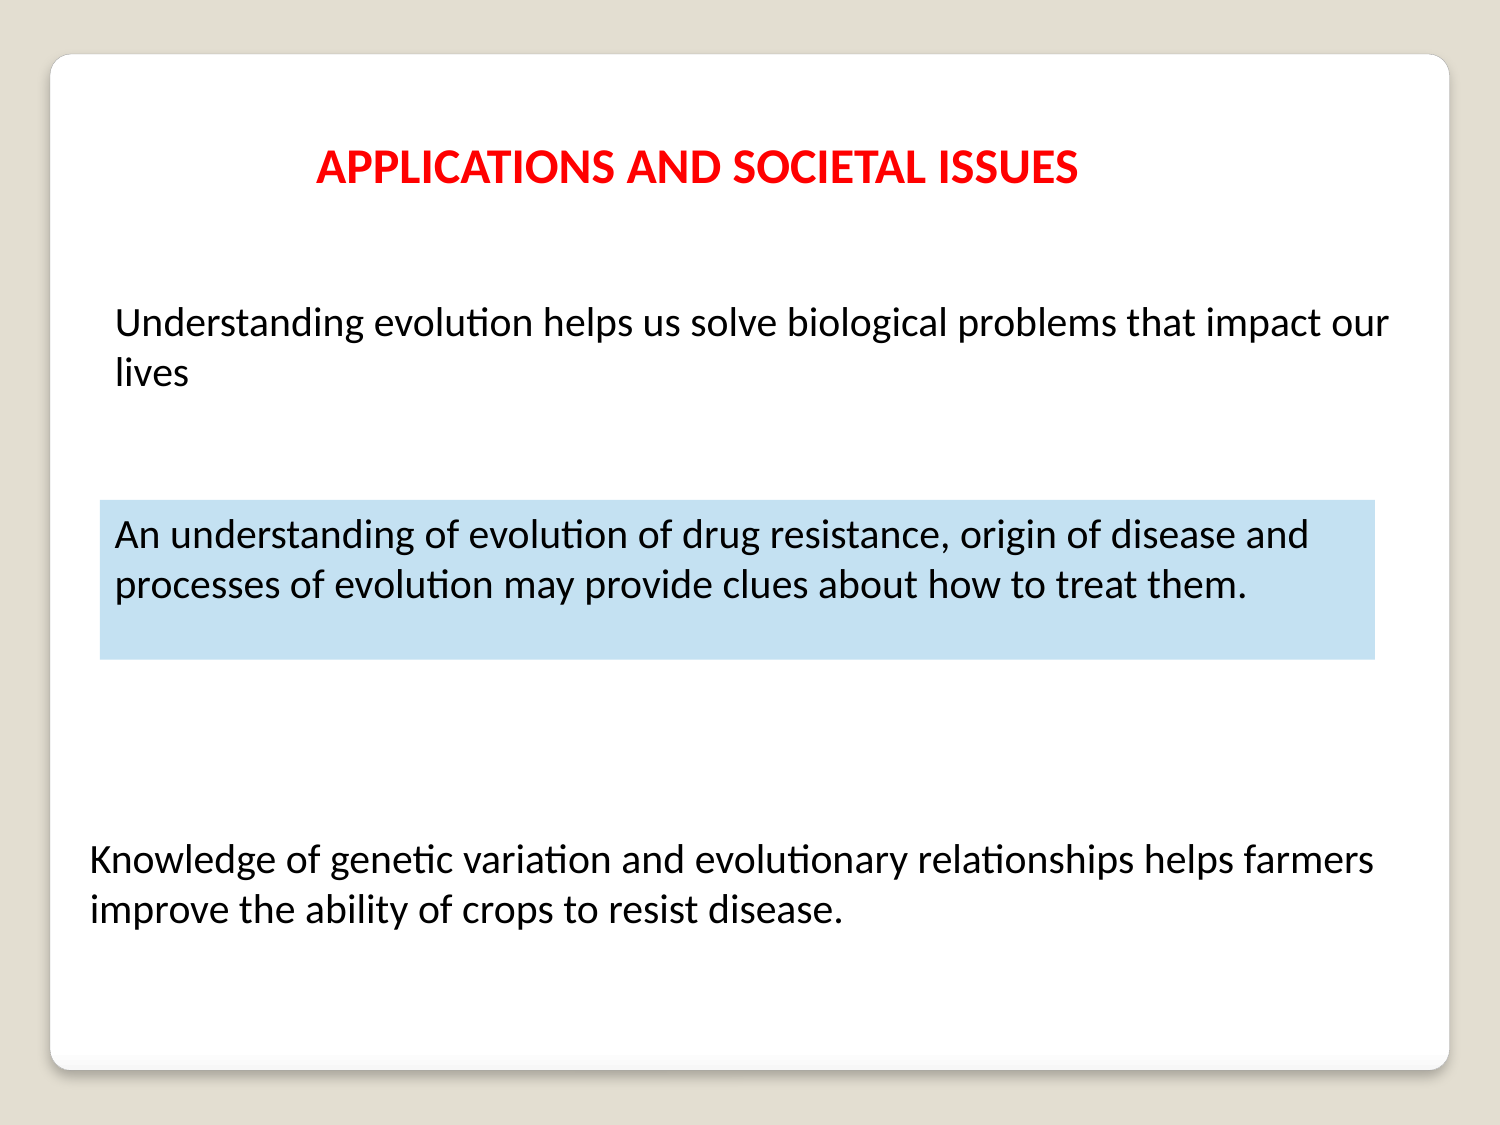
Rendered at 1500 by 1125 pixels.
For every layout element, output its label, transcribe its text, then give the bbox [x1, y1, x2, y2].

text_box APPLICATIONS AND SOCIETAL ISSUES [87, 125, 1350, 251]
text_box Knowledge of genetic variation and evolutionary relationships helps farmers improve the ability of crops to resist disease. [75, 824, 1400, 985]
text_box An understanding of evolution of drug resistance, origin of disease and processes of evolution may provide clues about how to treat them. [99, 499, 1375, 660]
text_box Understanding evolution helps us solve biological problems that impact our lives [99, 287, 1413, 403]
